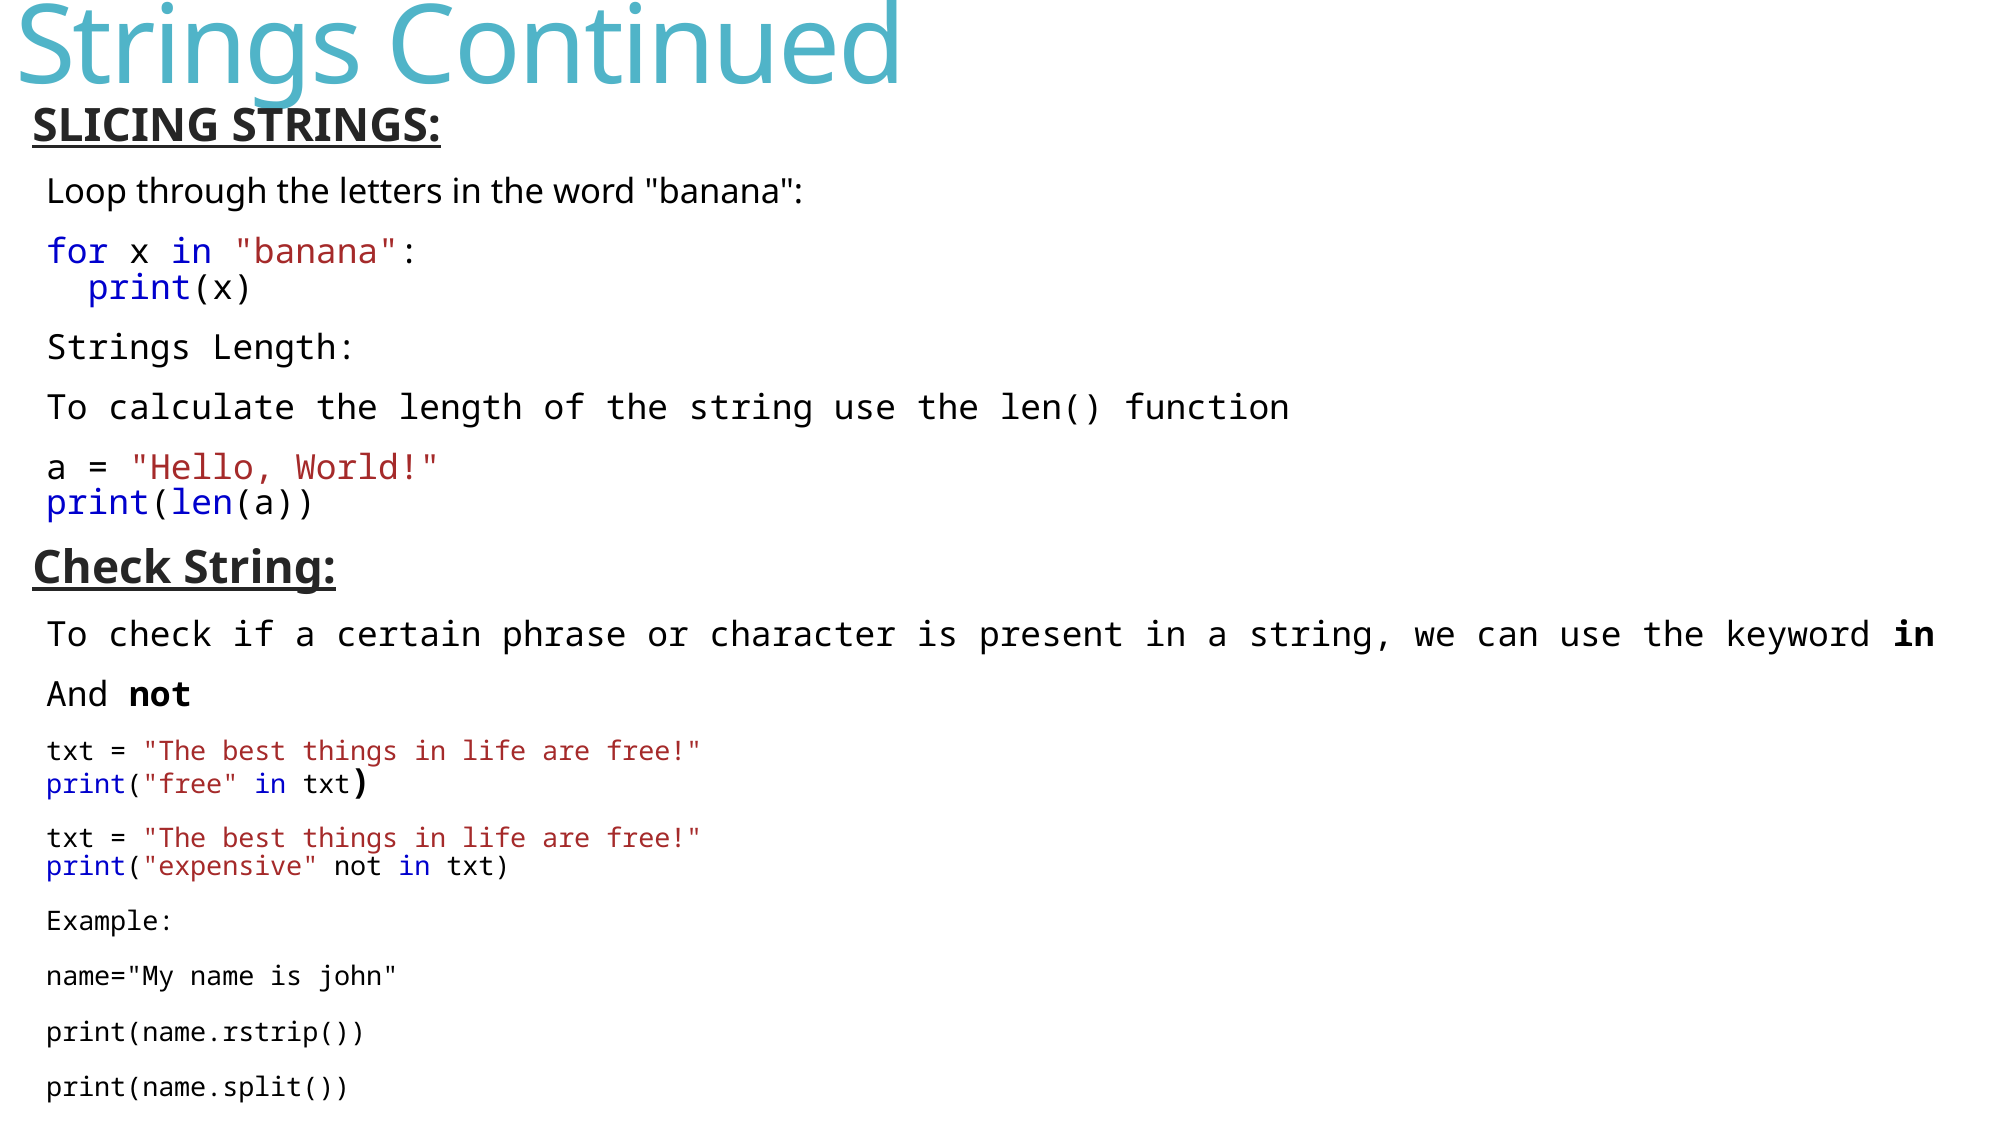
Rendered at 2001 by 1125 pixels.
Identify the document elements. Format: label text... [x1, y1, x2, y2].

list SLICING STRINGS: Loop through the letters in the word "banana": for x in "banana": print(x) Strings Length: To calculate the length of the string use the len() function a = "Hello, World!" print(len(a)) Check String: To check if a certain phrase or character is present in a string, we can use the keyword in And not txt = "The best things in life are free!" print("free" in txt) txt = "The best things in life are free!" print("expensive" not in txt) Example: name="My name is john" print(name.rstrip()) print(name.split()) [17, 96, 1983, 1125]
title Strings Continued [0, 0, 1965, 114]
